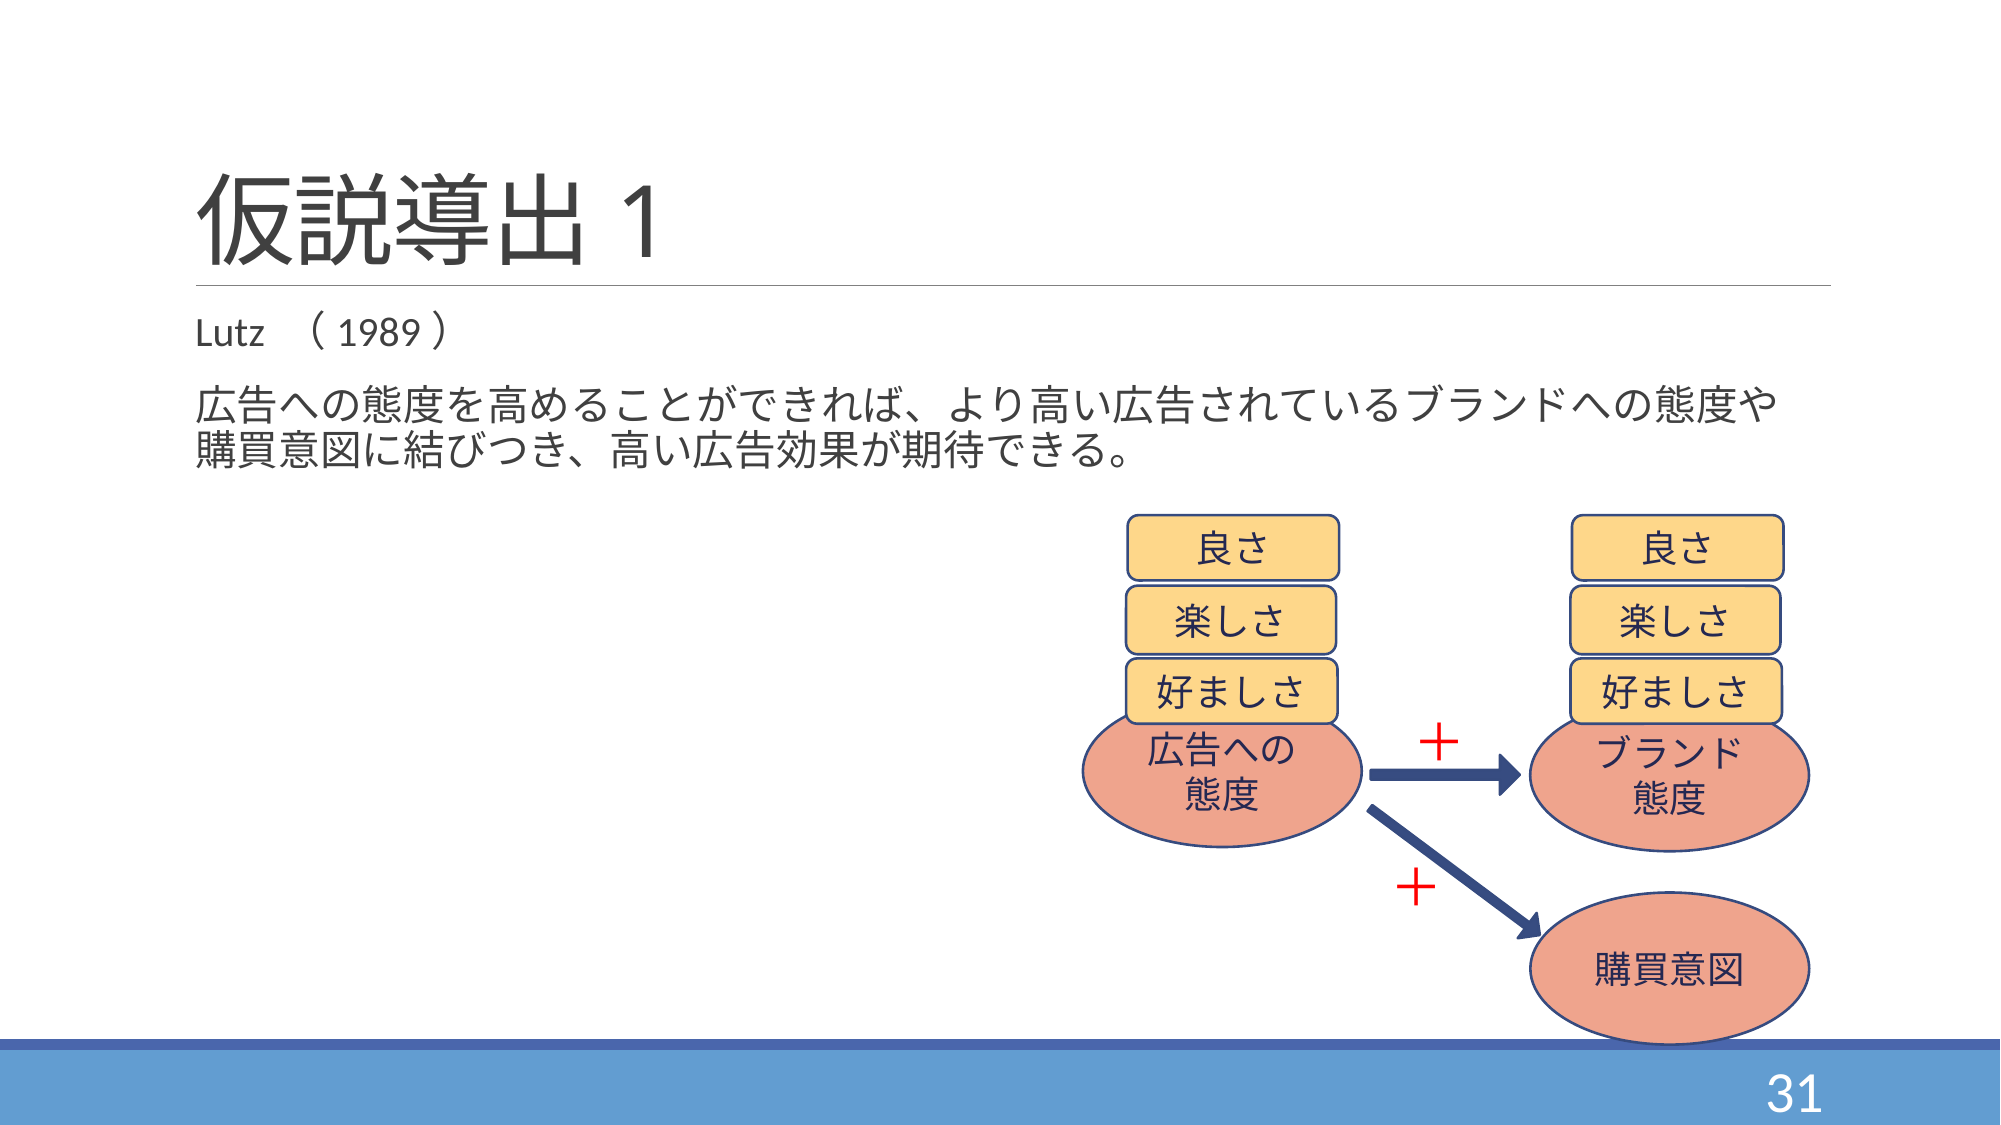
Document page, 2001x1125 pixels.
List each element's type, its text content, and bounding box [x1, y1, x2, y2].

title 仮説導出1 [180, 47, 1830, 285]
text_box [1082, 694, 1810, 1046]
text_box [1125, 514, 1785, 725]
list Lutz （1989） 広告への態度を高めることができれば、より高い広告されているブランドへの態度や購買意図に結びつき、高い広告効果が期待できる。 [180, 302, 1810, 572]
slide_number 31 [1624, 1059, 1840, 1120]
